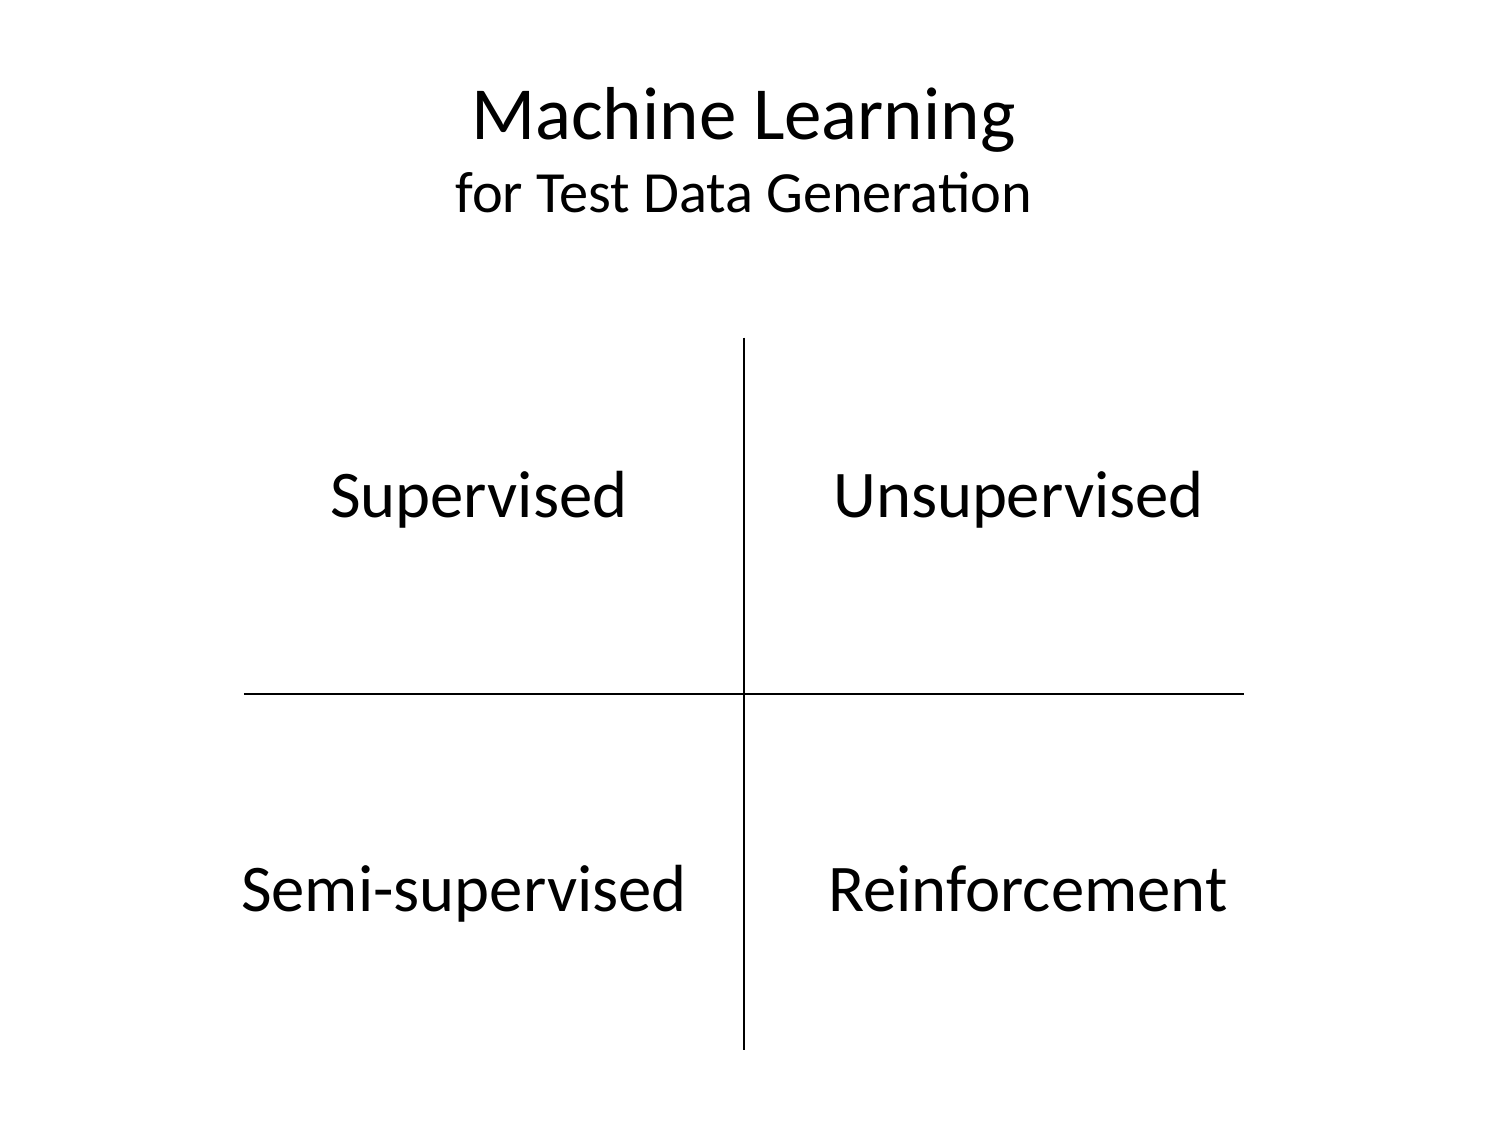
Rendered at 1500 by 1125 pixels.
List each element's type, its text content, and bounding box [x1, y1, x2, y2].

table_cell [244, 695, 743, 1050]
text_box Semi-supervised [224, 837, 703, 933]
text_box Unsupervised [812, 443, 1225, 539]
table_header [745, 338, 1244, 693]
text_box Machine Learning for Test Data Generation [74, 57, 1413, 232]
text_box Reinforcement [812, 837, 1244, 933]
table_cell [745, 695, 1244, 1050]
text_box Supervised [312, 443, 646, 539]
table_header [244, 338, 743, 693]
